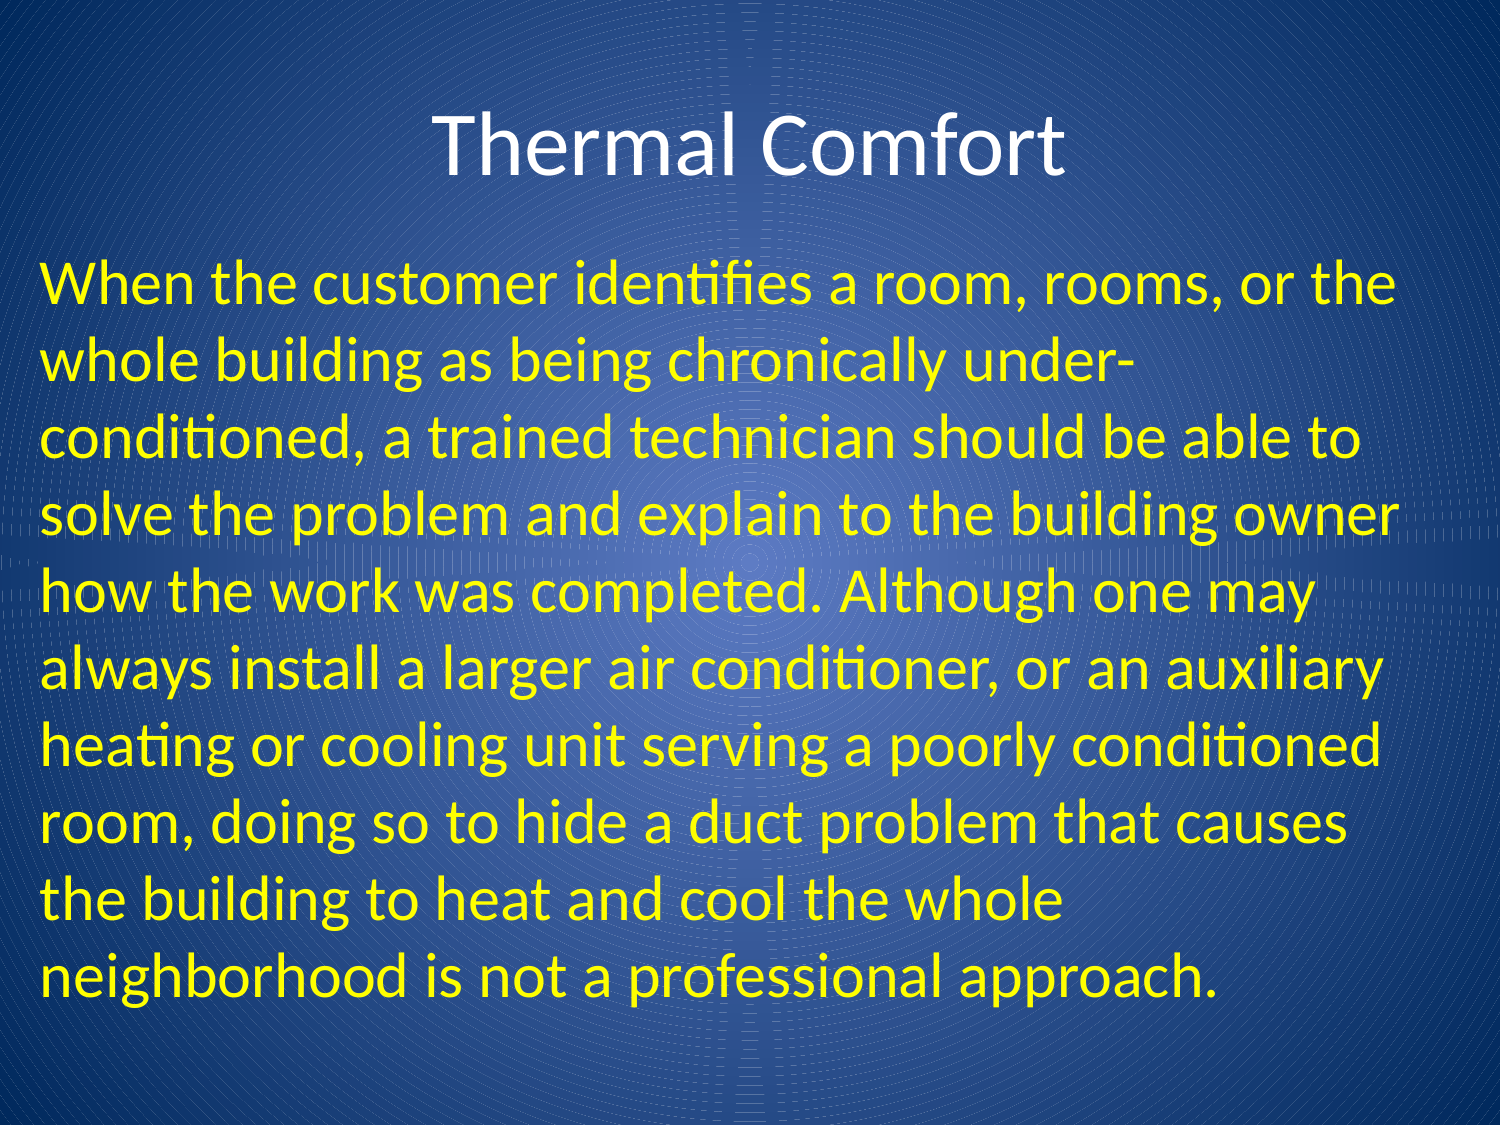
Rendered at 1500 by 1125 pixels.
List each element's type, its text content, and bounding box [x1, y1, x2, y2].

title Thermal Comfort [75, 45, 1425, 232]
list When the customer identifies a room, rooms, or the whole building as being chronically under-conditioned, a trained technician should be able to solve the problem and explain to the building owner how the work was completed. Although one may always install a larger air conditioner, or an auxiliary heating or cooling unit serving a poorly conditioned room, doing so to hide a duct problem that causes the building to heat and cool the whole neighborhood is not a professional approach. [24, 232, 1428, 1080]
